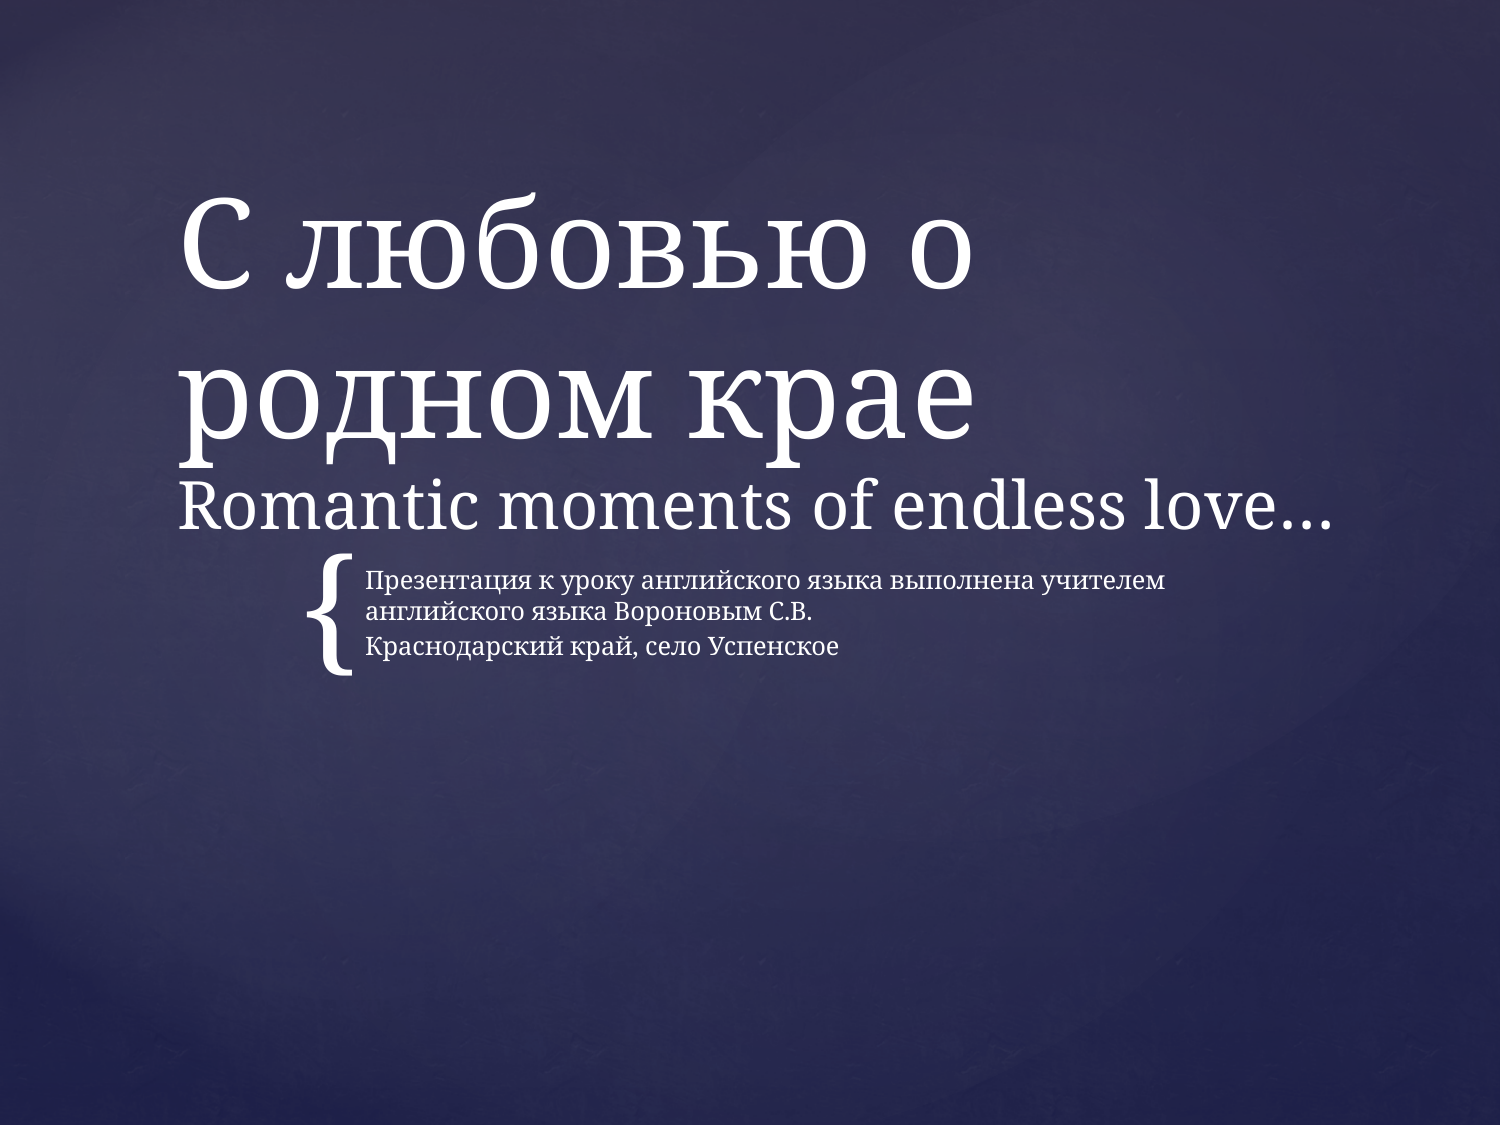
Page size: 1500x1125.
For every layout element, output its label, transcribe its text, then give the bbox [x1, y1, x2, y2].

subtitle Презентация к уроку английского языка выполнена учителем английского языка Вороновым С.В. Краснодарский край, село Успенское [350, 556, 1341, 669]
title С любовью о родном крае Romantic moments of endless love… [162, 197, 1400, 551]
